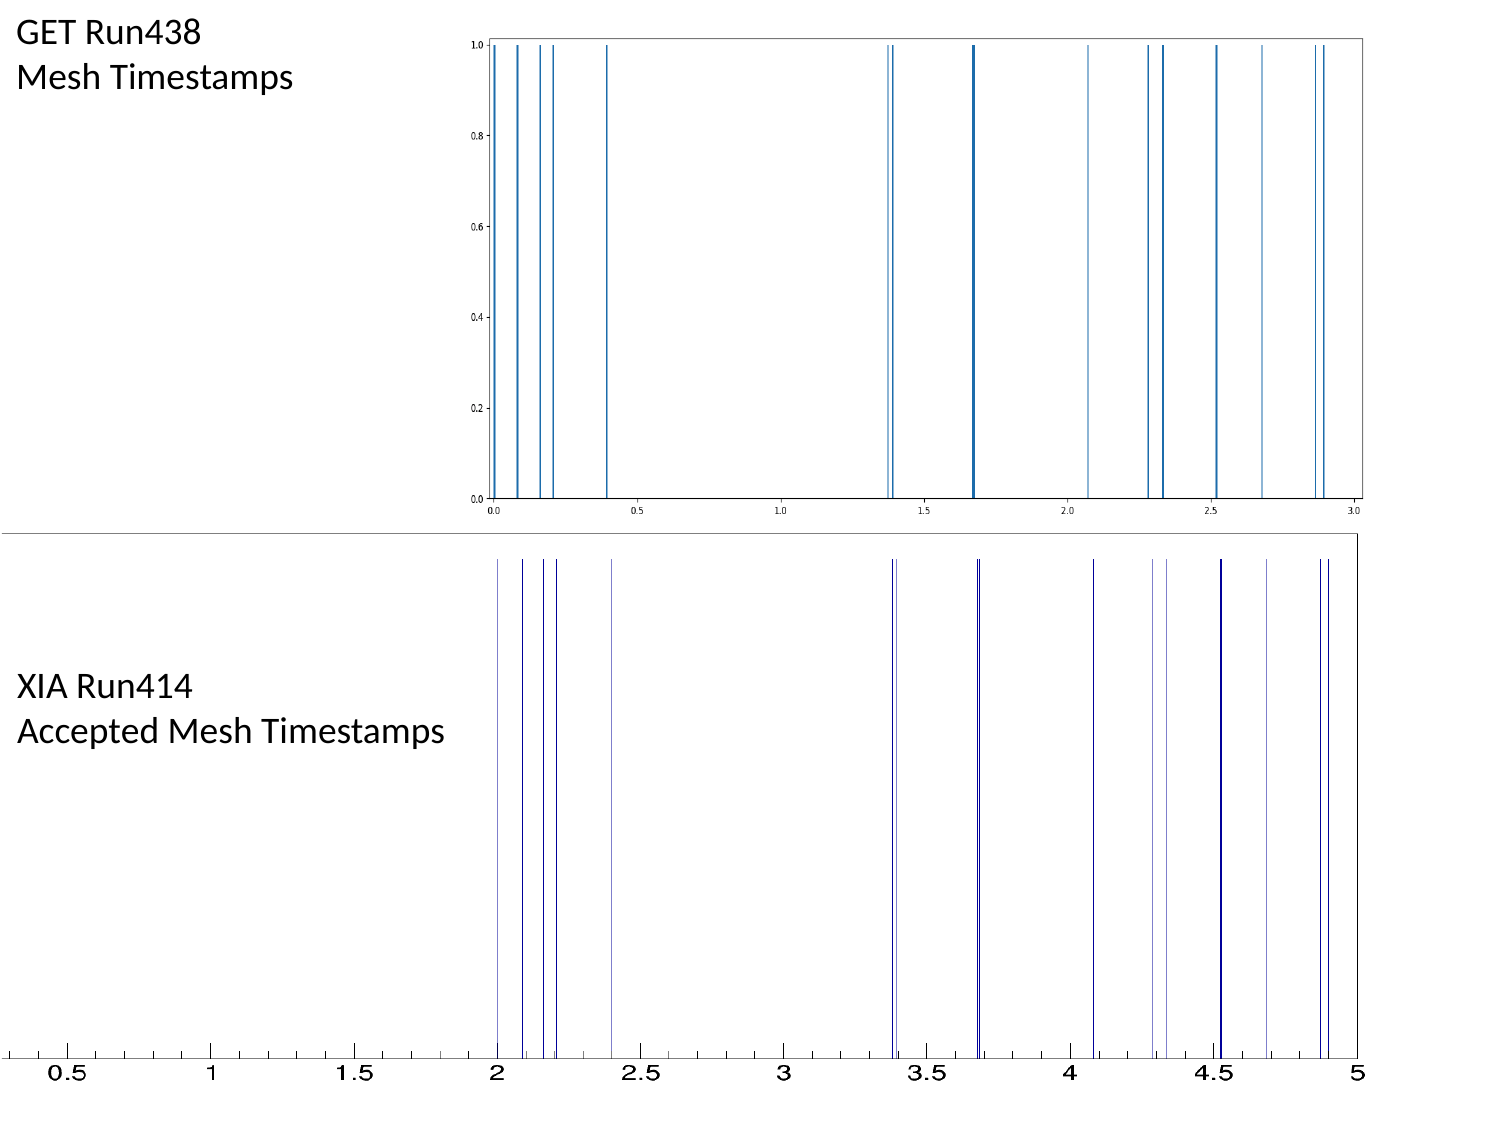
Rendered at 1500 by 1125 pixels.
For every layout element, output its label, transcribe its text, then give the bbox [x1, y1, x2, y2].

picture [1, 16, 1469, 1125]
text_box GET Run438 Mesh Timestamps [1, 0, 309, 105]
